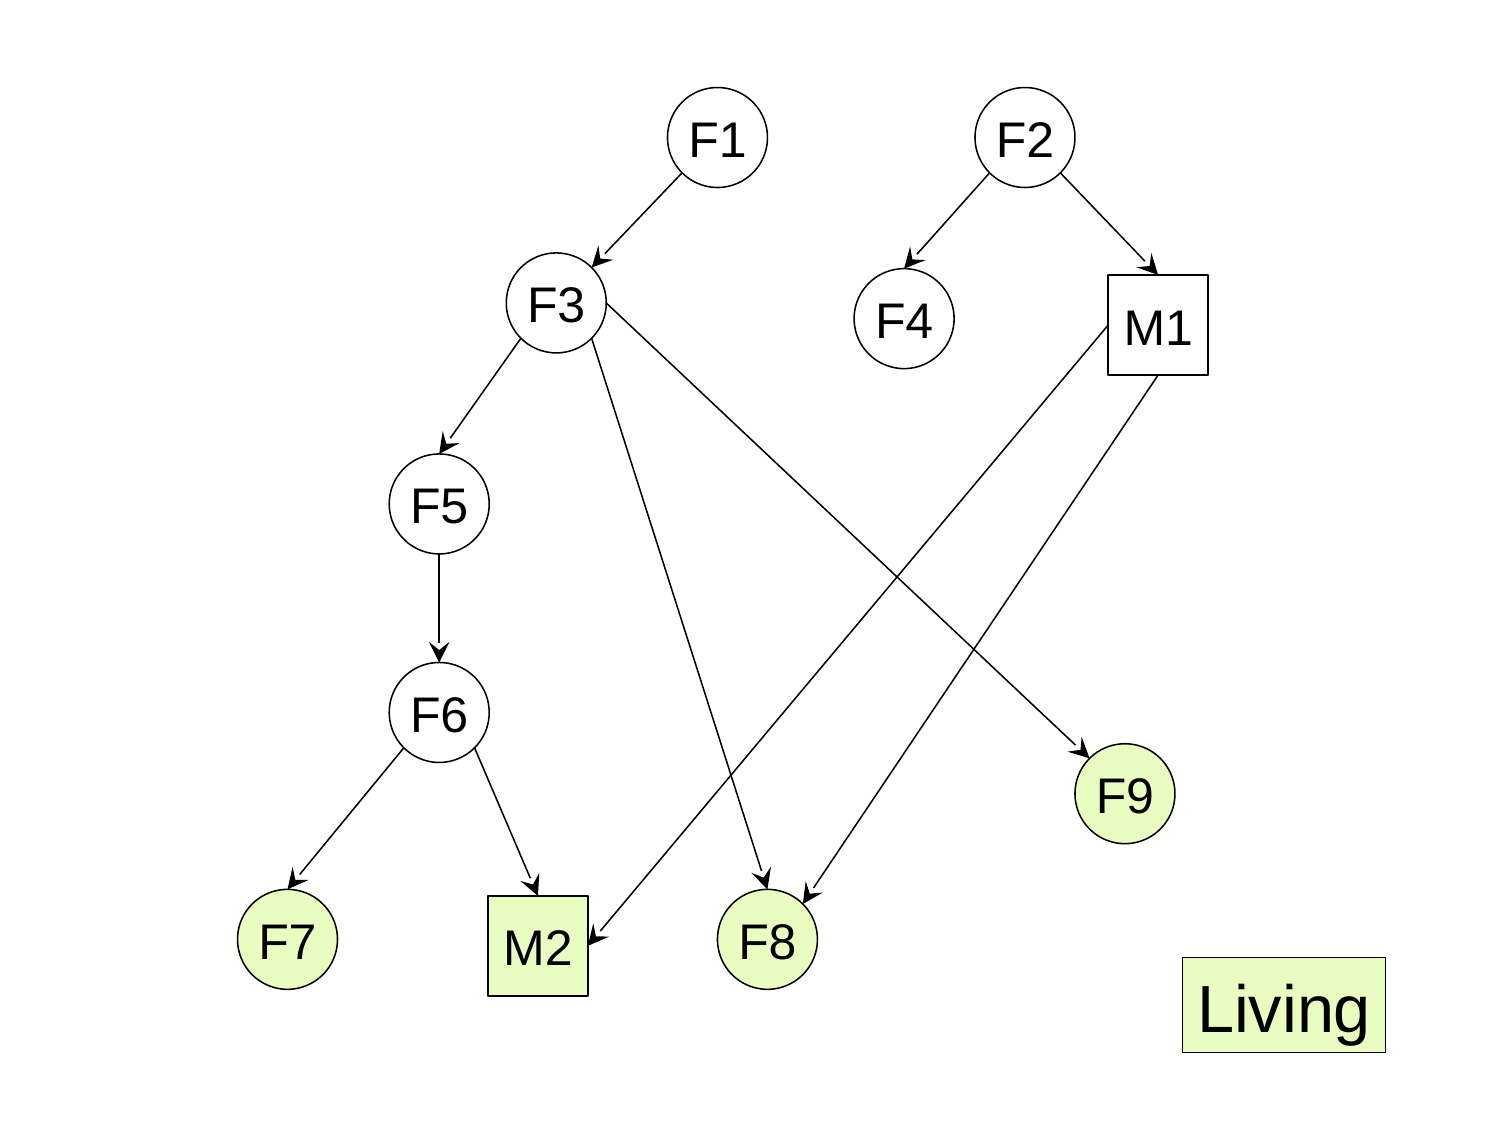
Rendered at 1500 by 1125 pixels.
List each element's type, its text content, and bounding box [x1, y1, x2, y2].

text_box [1114, 374, 1159, 905]
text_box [591, 172, 683, 268]
text_box F7 [237, 889, 338, 990]
text_box F2 [975, 87, 1075, 188]
text_box F8 [719, 955, 815, 990]
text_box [1060, 172, 1159, 276]
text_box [287, 747, 405, 890]
text_box Living [1182, 957, 1386, 1053]
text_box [903, 172, 990, 269]
text_box F5 [389, 454, 490, 554]
text_box F1 [667, 87, 768, 188]
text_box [474, 747, 539, 897]
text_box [605, 302, 1090, 323]
text_box F6 [389, 662, 490, 763]
text_box F3 [506, 252, 607, 353]
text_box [587, 324, 1109, 947]
text_box M2 [487, 895, 588, 996]
text_box M1 [1108, 275, 1209, 375]
text_box F9 [1163, 761, 1175, 827]
text_box F4 [857, 269, 951, 301]
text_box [438, 338, 522, 455]
